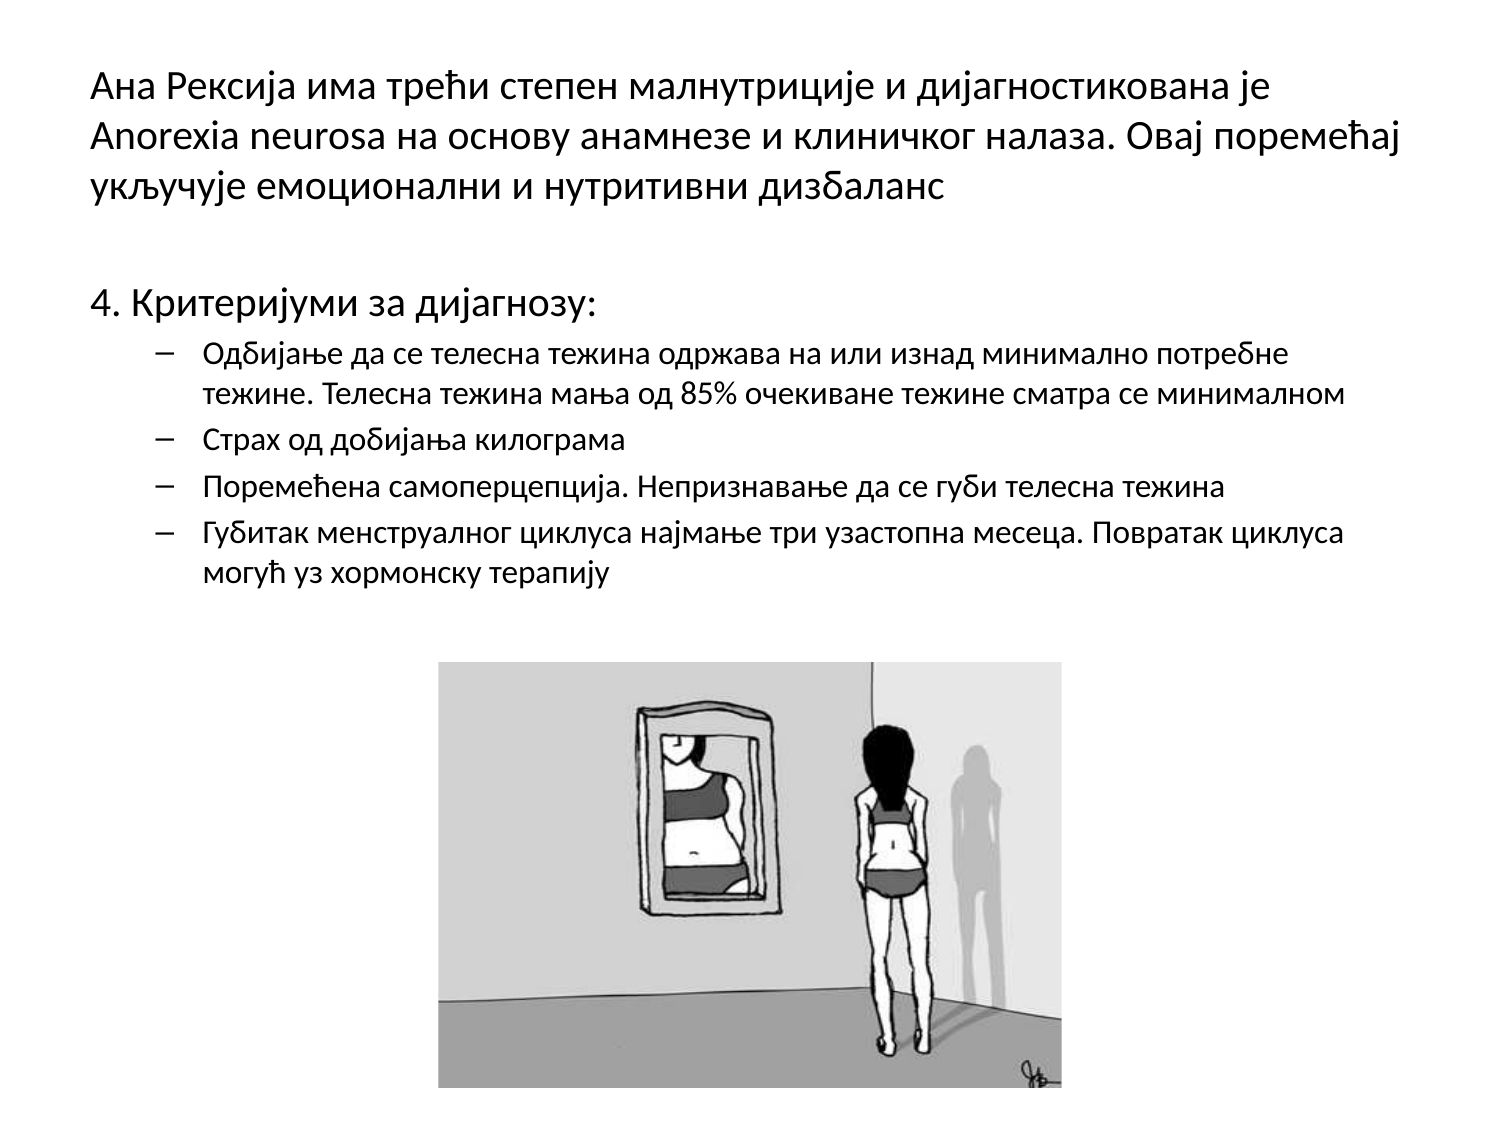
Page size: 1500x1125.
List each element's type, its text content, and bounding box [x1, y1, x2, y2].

picture [438, 662, 1062, 1088]
list Ана Рексија има трећи степен малнутриције и дијагностикована је Anorexia neurosa на основу анамнезе и клиничког налаза. Овај поремећај укључује емоционални и нутритивни дизбаланс 4. Критеријуми за дијагнозу: Одбијање да се телесна тежина одржава на или изнад минимално потребне тежине. Телесна тежина мања од 85% очекиване тежине сматра се минималном Страх од добијања килограма Поремећена самоперцепција. Непризнавање да се губи телесна тежина Губитак менструалног циклуса најмање три узастопна месеца. Повратак циклуса могућ уз хормонску терапију [75, 50, 1425, 1005]
